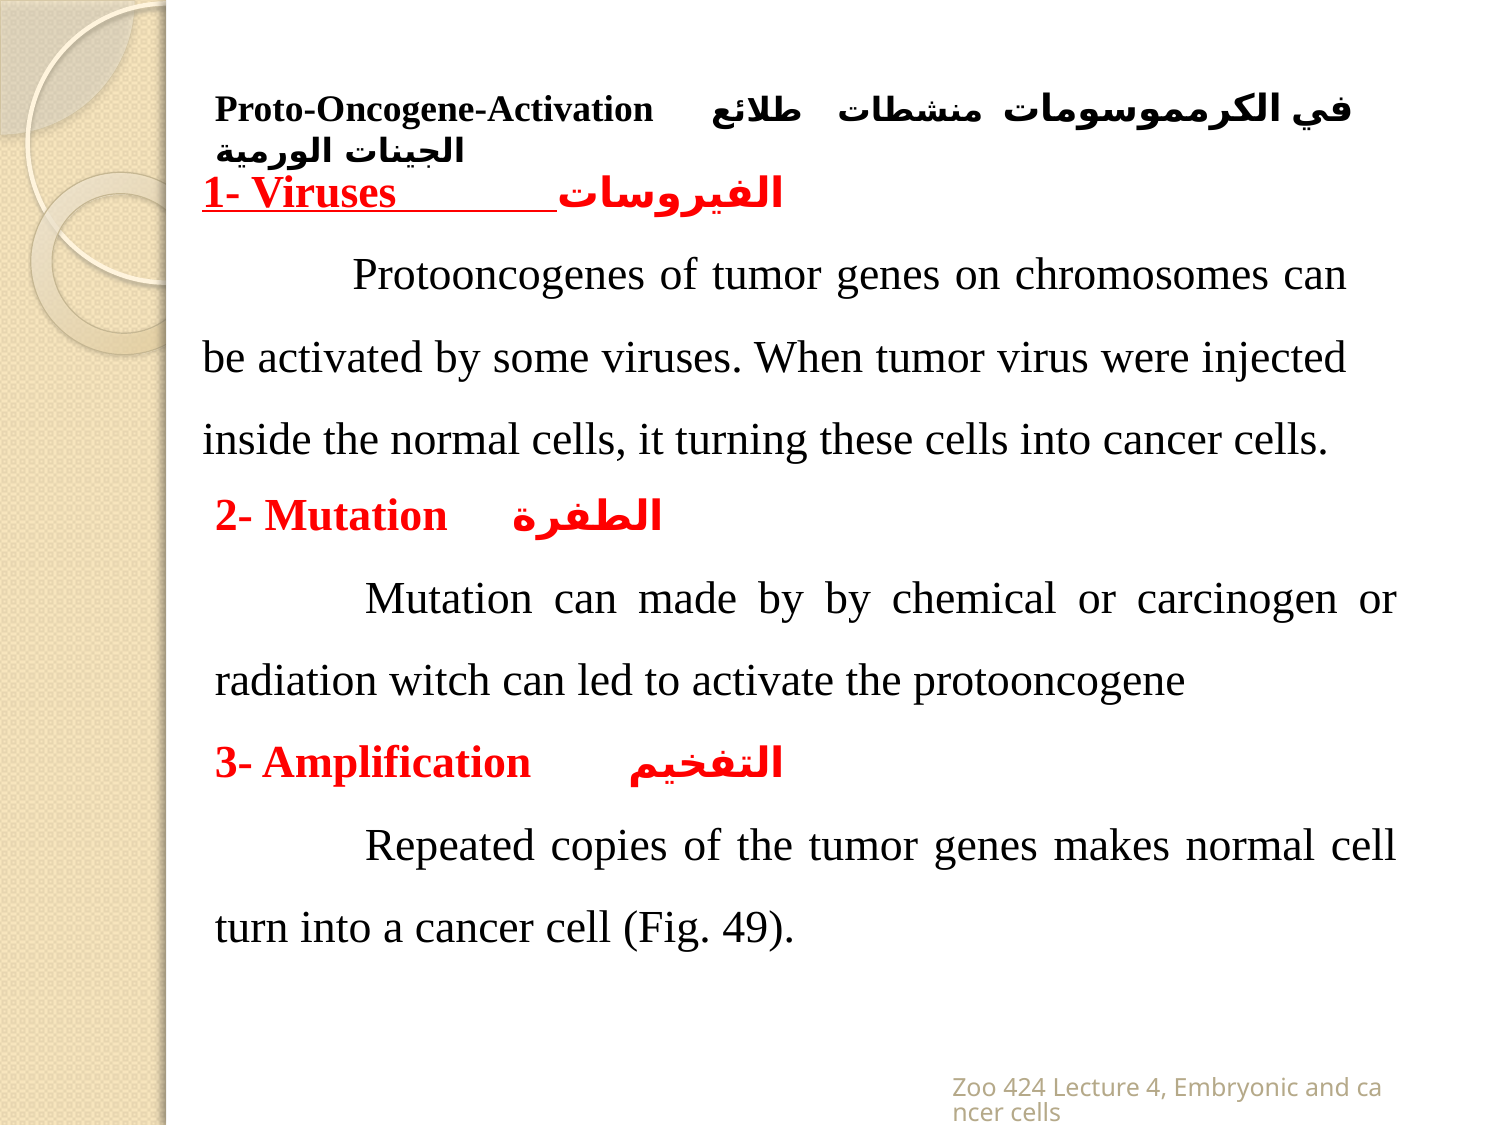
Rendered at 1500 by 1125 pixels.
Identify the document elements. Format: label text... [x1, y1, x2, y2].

footer Zoo 424 Lecture 4, Embryonic and cancer cells [937, 1034, 1413, 1113]
text_box 1- Viruses الفيروسات Protooncogenes of tumor genes on chromosomes can be activated by some viruses. When tumor virus were injected inside the normal cells, it turning these cells into cancer cells. [187, 126, 1363, 472]
text_box Proto-Oncogene-Activation في الكرمموسومات منشطات طلائع الجينات الورمية [199, 76, 1463, 177]
text_box 2- Mutation الطفرة Mutation can made by by chemical or carcinogen or radiation witch can led to activate the protooncogene 3- Amplification التفخيم Repeated copies of the tumor genes makes normal cell turn into a cancer cell (Fig. 49). [199, 449, 1413, 960]
